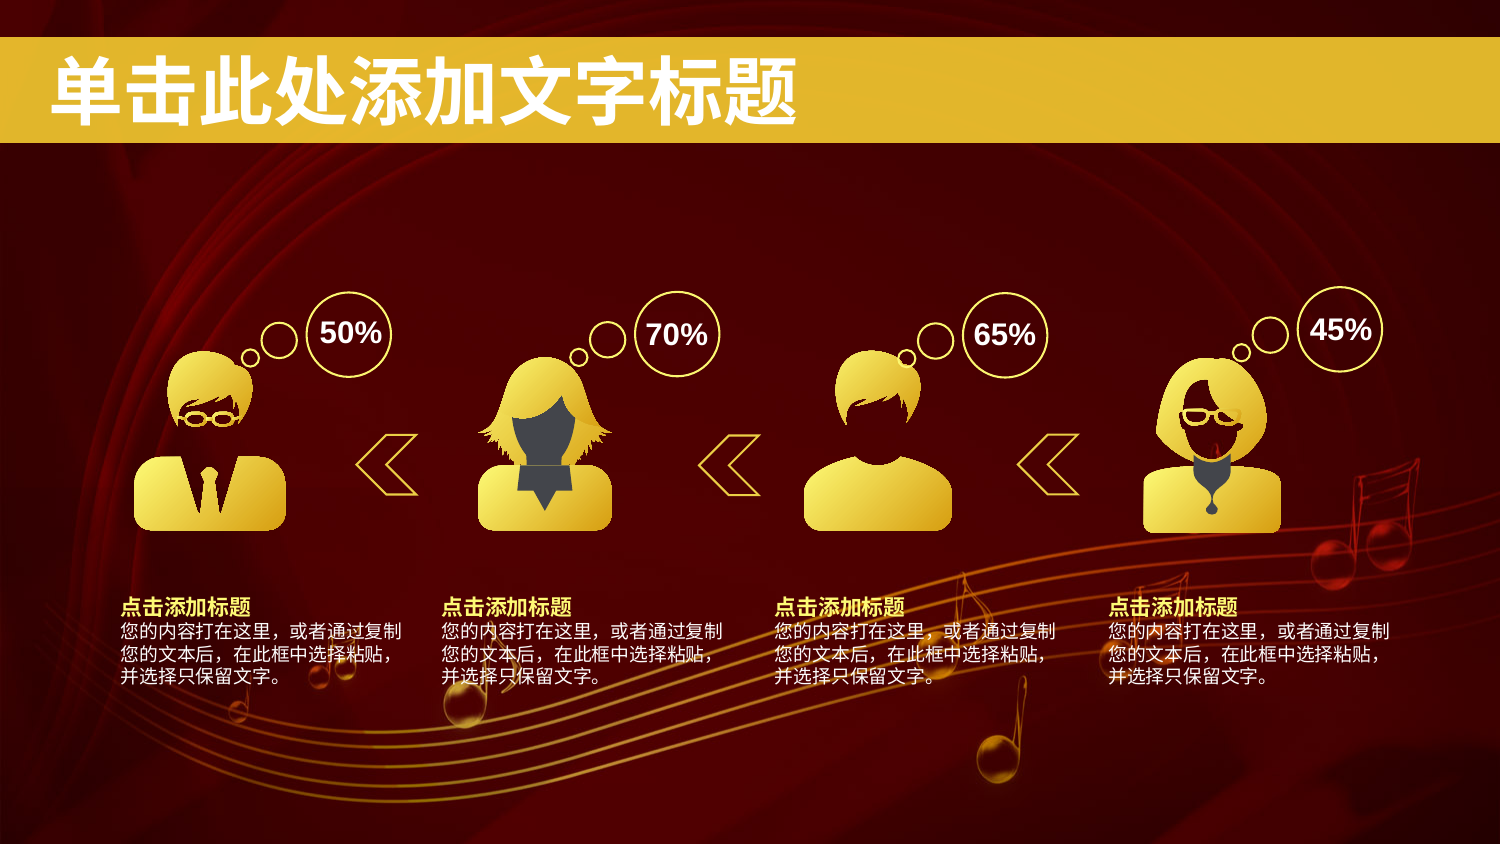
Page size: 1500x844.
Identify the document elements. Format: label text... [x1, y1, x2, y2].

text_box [570, 291, 729, 377]
text_box 点击添加标题 您的内容打在这里，或者通过复制 您的文本后，在此框中选择粘贴， 并选择只保留文字。 [426, 586, 738, 742]
text_box [1016, 433, 1081, 496]
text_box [241, 292, 403, 377]
text_box 点击添加标题 您的内容打在这里，或者通过复制 您的文本后，在此框中选择粘贴， 并选择只保留文字。 [1093, 586, 1405, 742]
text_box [898, 293, 1057, 378]
text_box 点击添加标题 您的内容打在这里，或者通过复制 您的文本后，在此框中选择粘贴， 并选择只保留文字。 [106, 586, 418, 742]
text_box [478, 347, 612, 531]
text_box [134, 339, 286, 531]
picture [0, 143, 1500, 844]
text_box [1143, 358, 1281, 533]
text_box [804, 339, 952, 531]
text_box [354, 433, 419, 496]
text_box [1232, 287, 1393, 372]
text_box [697, 434, 762, 497]
text_box 点击添加标题 您的内容打在这里，或者通过复制 您的文本后，在此框中选择粘贴， 并选择只保留文字。 [760, 586, 1072, 742]
picture [0, 0, 1500, 37]
